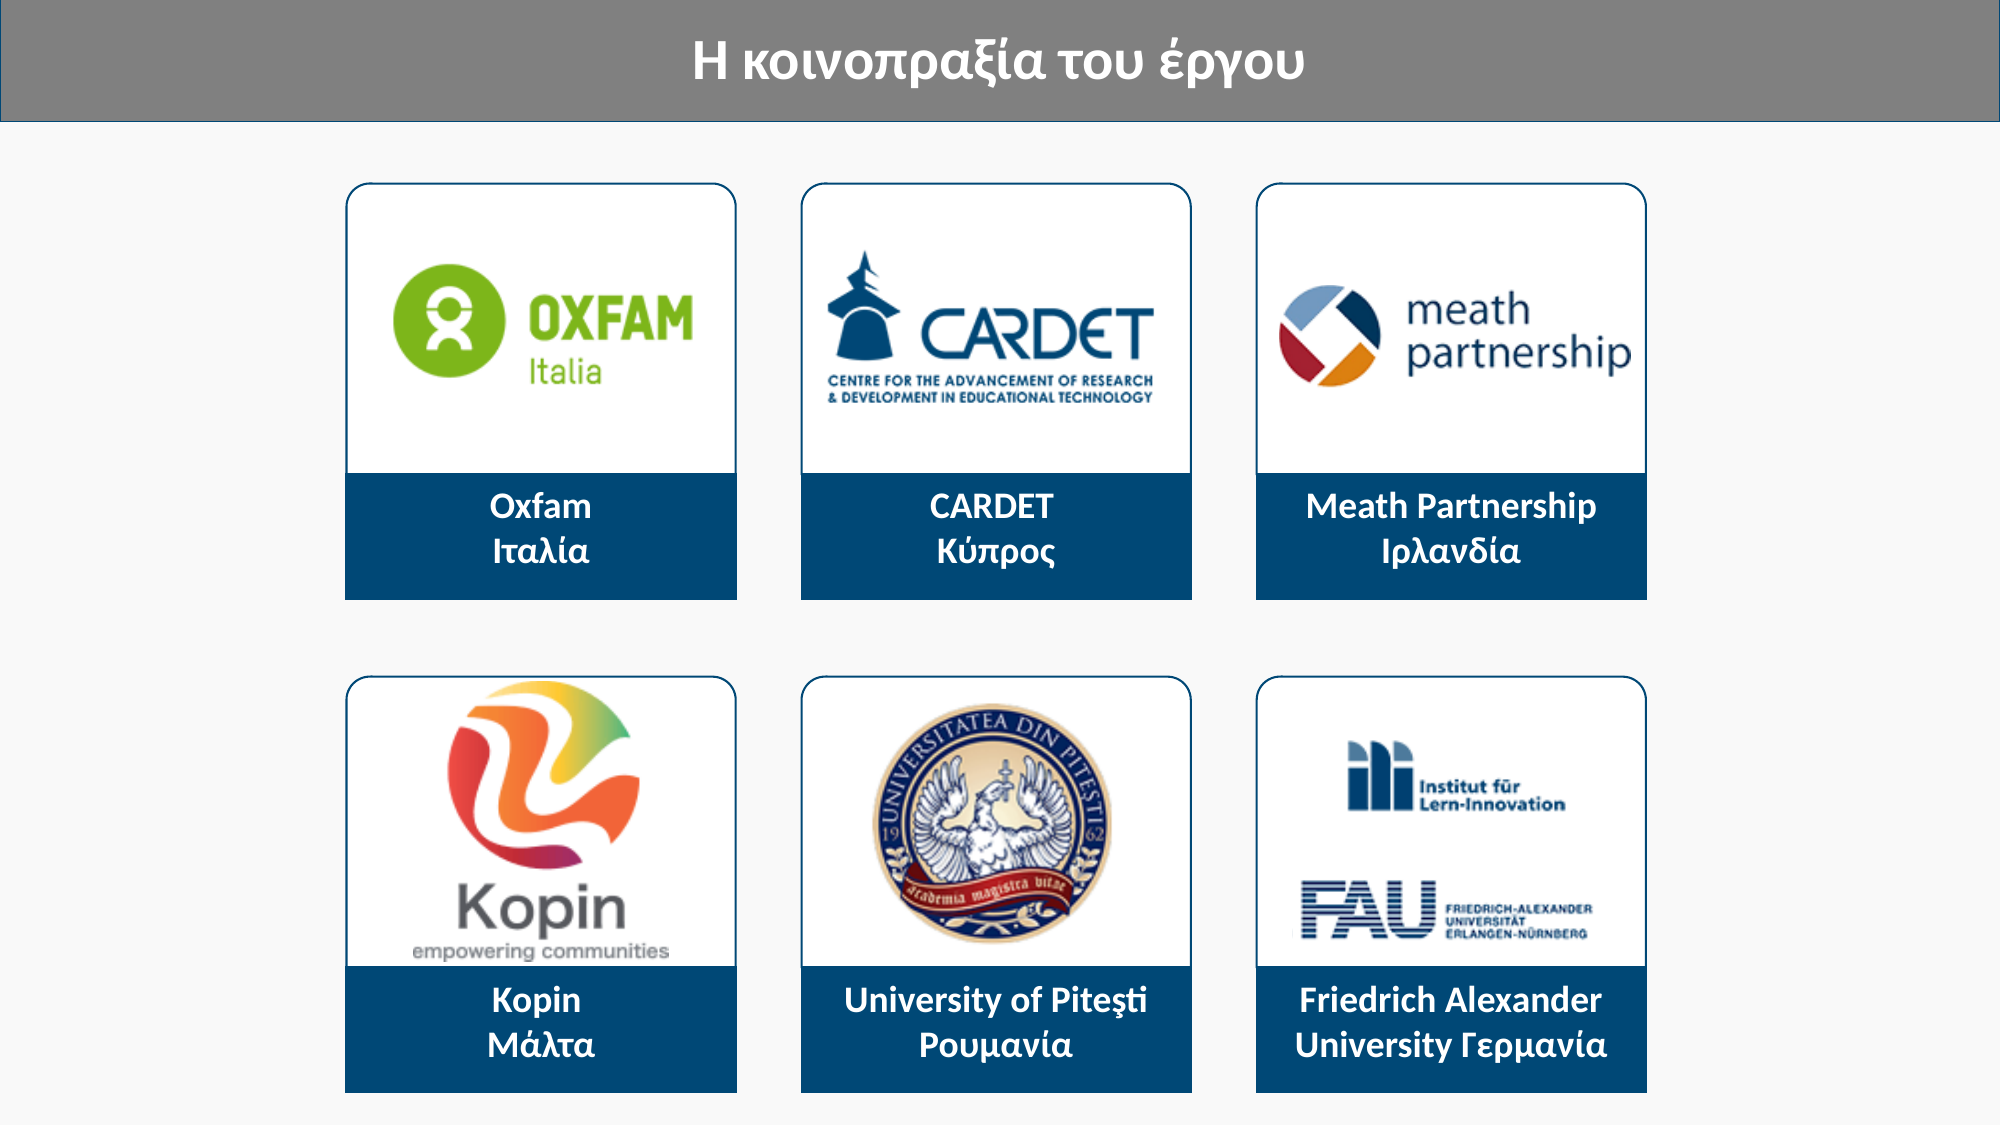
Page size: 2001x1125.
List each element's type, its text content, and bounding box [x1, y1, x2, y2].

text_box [1256, 967, 1646, 1093]
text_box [346, 474, 736, 600]
text_box [345, 675, 737, 966]
text_box [800, 182, 1192, 476]
picture [822, 244, 1176, 414]
picture [849, 694, 1138, 957]
picture [413, 681, 669, 963]
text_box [801, 967, 1191, 1093]
picture [378, 247, 718, 400]
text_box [1256, 474, 1646, 600]
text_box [801, 474, 1191, 600]
picture [1292, 840, 1619, 957]
picture [1279, 285, 1631, 389]
text_box [345, 182, 737, 473]
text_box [346, 967, 736, 1093]
text_box [800, 675, 1192, 969]
text_box [1255, 675, 1647, 969]
picture [1330, 713, 1573, 830]
text_box [1255, 182, 1647, 476]
title Η κοινοπραξία του έργου [59, 0, 1940, 122]
